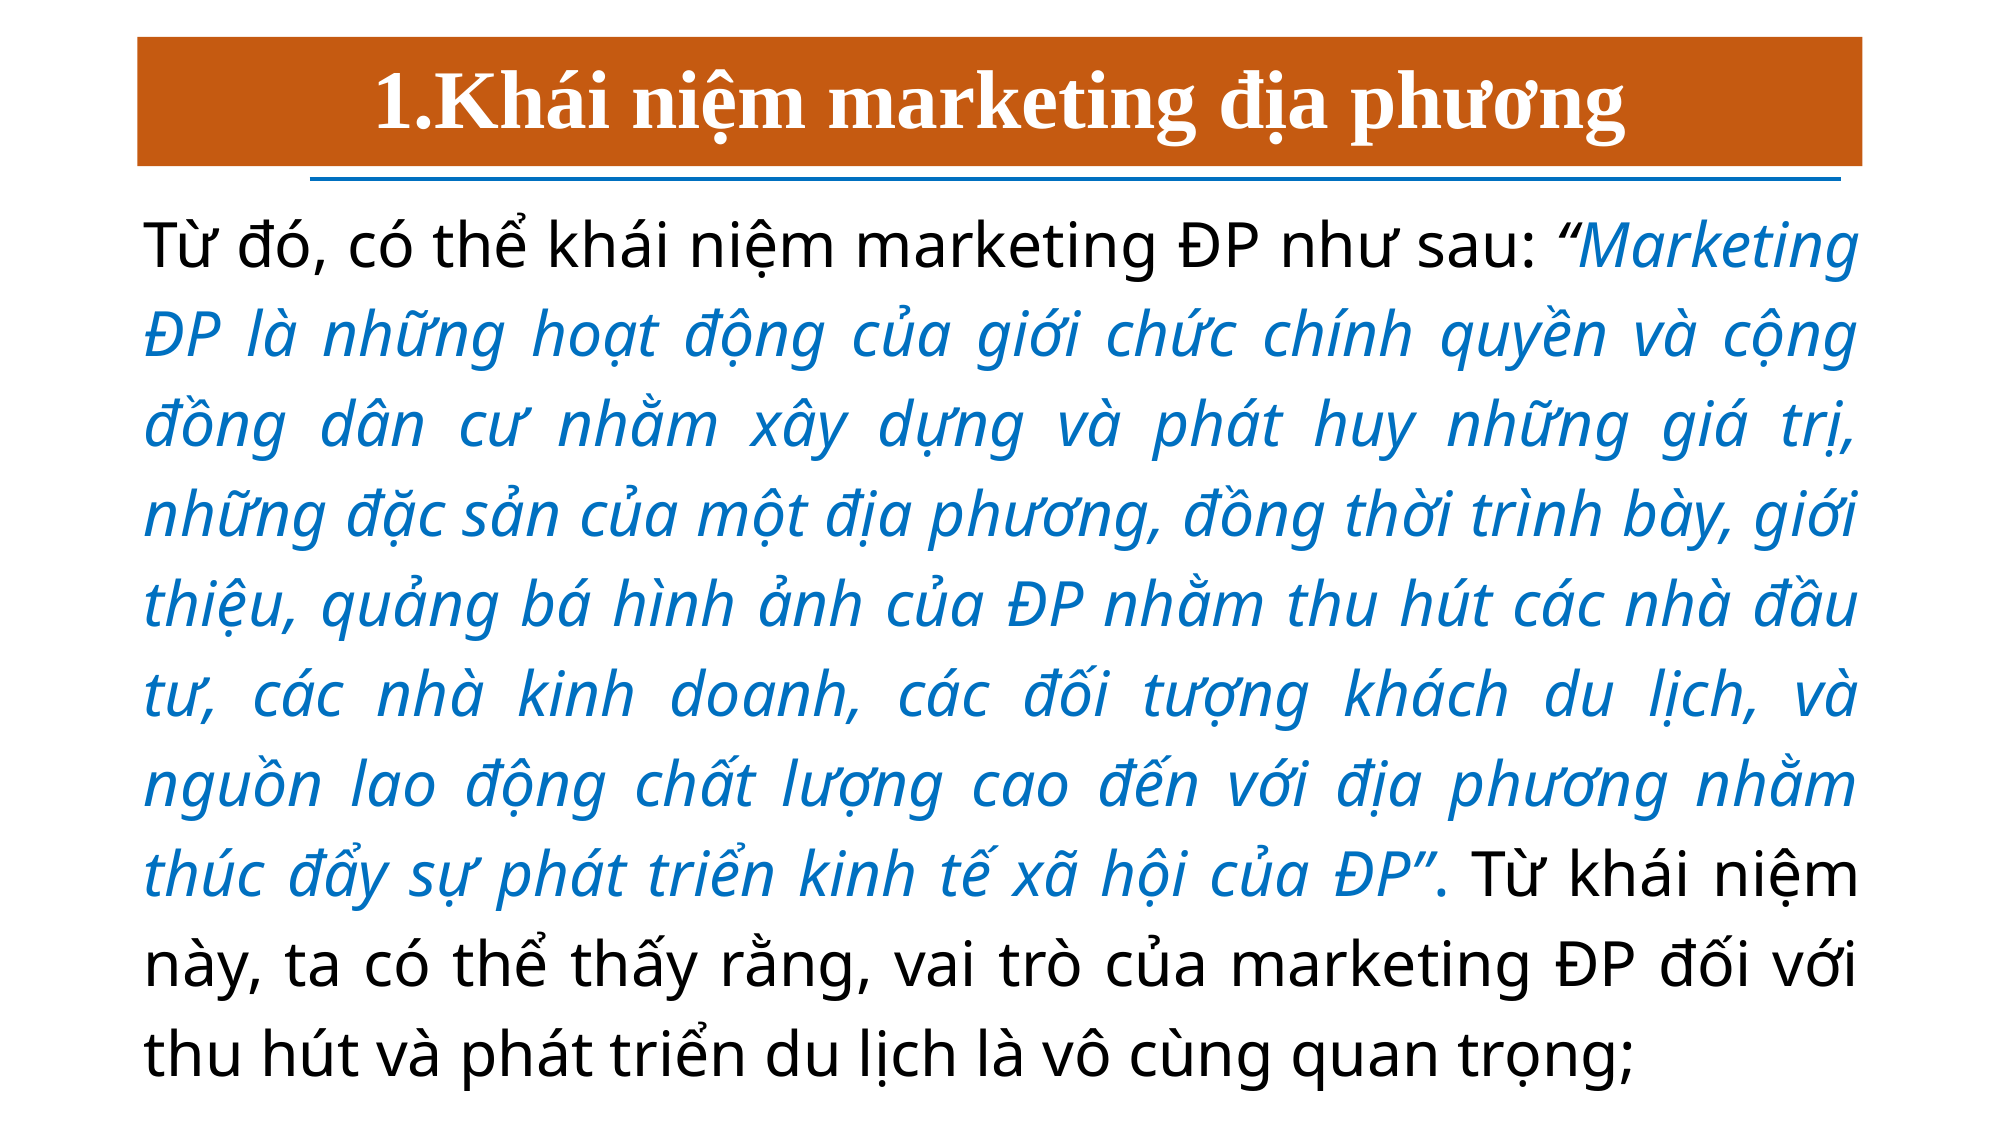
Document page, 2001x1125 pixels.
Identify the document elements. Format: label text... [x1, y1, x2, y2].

title 1.Khái niệm marketing địa phương [137, 36, 1863, 167]
text_box Từ đó, có thể khái niệm marketing ĐP như sau: “Marketing ĐP là những hoạt động của giới chức chính quyền và cộng đồng dân cư nhằm xây dựng và phát huy những giá trị, những đặc sản của một địa phương, đồng thời trình bày, giới thiệu, quảng bá hình ảnh của ĐP nhằm thu hút các nhà đầu tư, các nhà kinh doanh, các đối tượng khách du lịch, và nguồn lao động chất lượng cao đến với địa phương nhằm thúc đẩy sự phát triển kinh tế xã hội của ĐP”. Từ khái niệm này, ta có thể thấy rằng, vai trò của marketing ĐP đối với thu hút và phát triển du lịch là vô cùng quan trọng; [129, 182, 1877, 1096]
